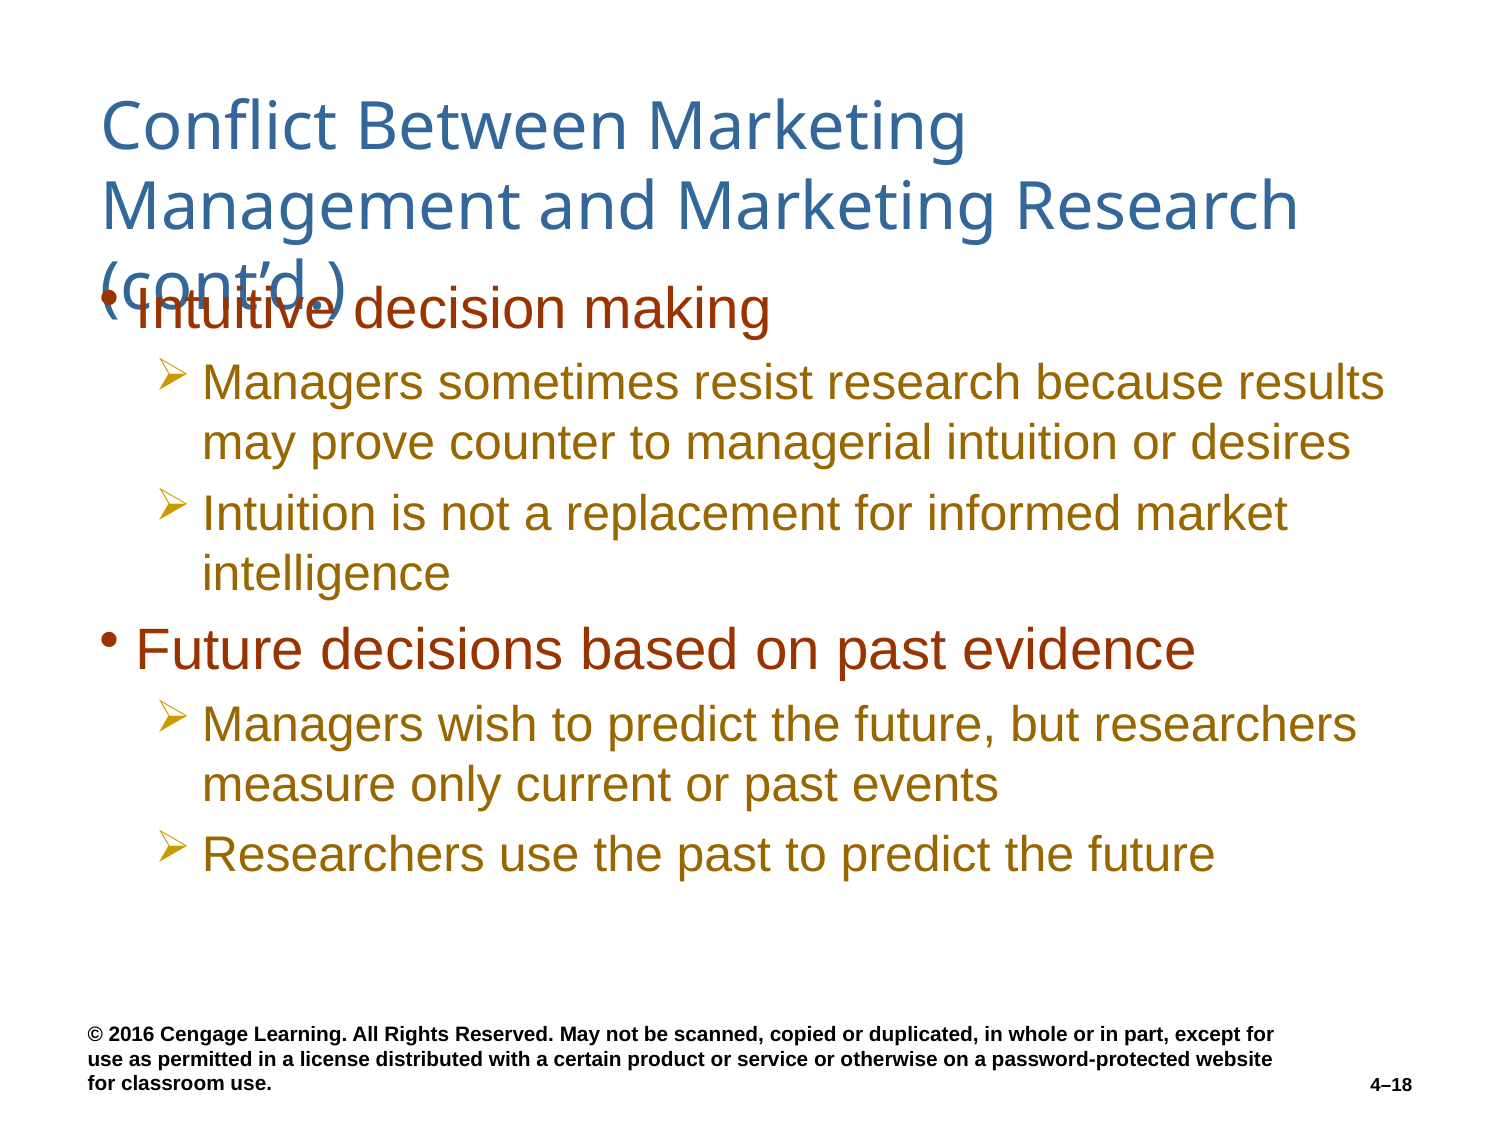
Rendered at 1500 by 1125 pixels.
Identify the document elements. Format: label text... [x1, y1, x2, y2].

title Conflict Between Marketing Management and Marketing Research (cont’d.) [85, 75, 1411, 252]
list Intuitive decision making Managers sometimes resist research because results may prove counter to managerial intuition or desires Intuition is not a replacement for informed market intelligence Future decisions based on past evidence Managers wish to predict the future, but researchers measure only current or past events Researchers use the past to predict the future [84, 262, 1414, 1013]
slide_number 4–18 [1050, 1042, 1413, 1103]
footer © 2016 Cengage Learning. All Rights Reserved. May not be scanned, copied or duplicated, in whole or in part, except for use as permitted in a license distributed with a certain product or service or otherwise on a password-protected website for classroom use. [87, 1057, 1050, 1103]
